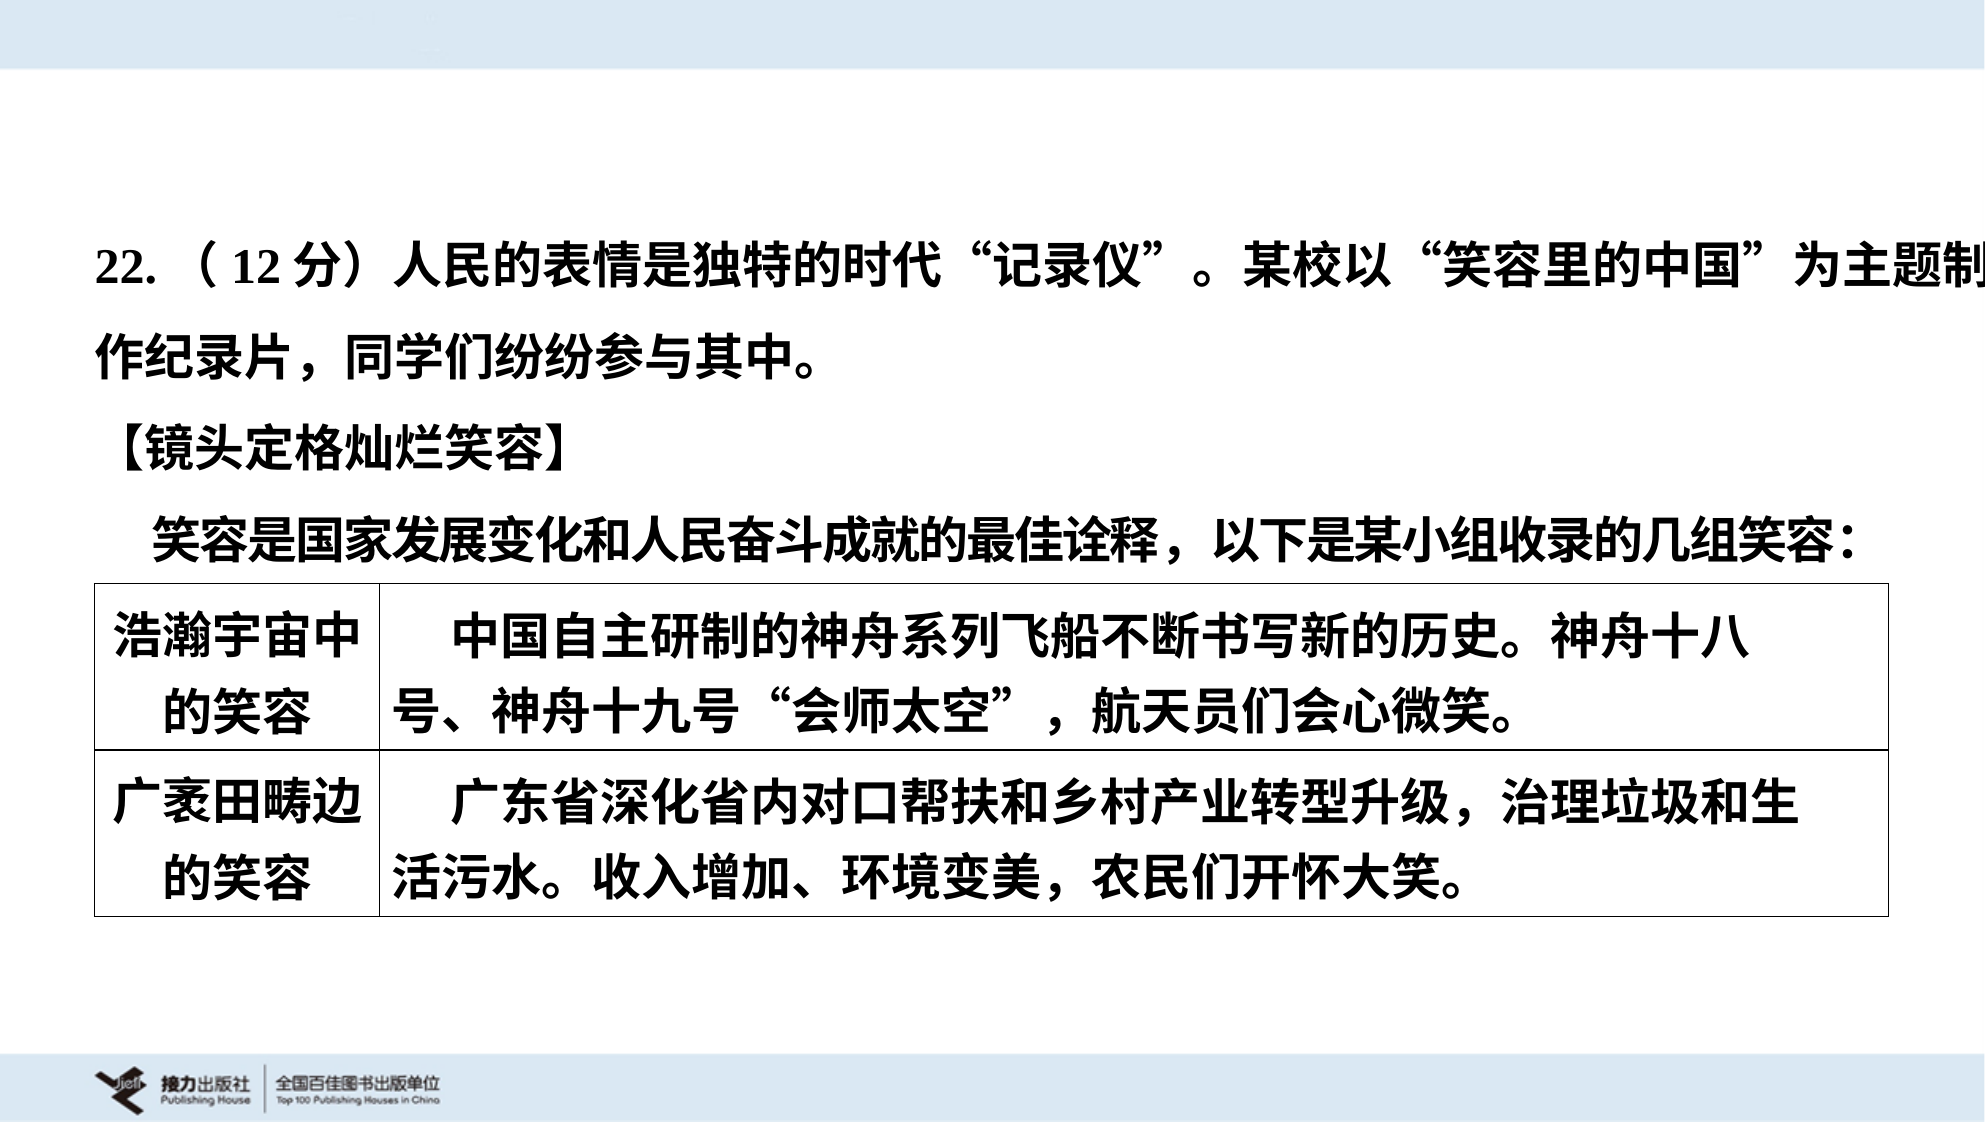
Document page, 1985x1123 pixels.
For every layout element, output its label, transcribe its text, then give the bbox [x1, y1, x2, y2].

text_box 22.（12分）人民的表情是独特的时代“记录仪”。某校以“笑容里的中国”为主题制 作纪录片，同学们纷纷参与其中。 【镜头定格灿烂笑容】 笑容是国家发展变化和人民奋斗成就的最佳诠释，以下是某小组收录的几组笑容： [94, 201, 1892, 569]
table_header 中国自主研制的神舟系列飞船不断书写新的历史。神舟十八 号、神舟十九号“会师太空”，航天员们会心微笑。 [380, 584, 1888, 749]
table_header 浩瀚宇宙中 的笑容 [95, 584, 379, 749]
table_cell 广袤田畴边 的笑容 [95, 751, 379, 916]
table_cell 广东省深化省内对口帮扶和乡村产业转型升级，治理垃圾和生 活污水。收入增加、环境变美，农民们开怀大笑。 [380, 751, 1888, 916]
picture [0, 0, 1985, 1122]
